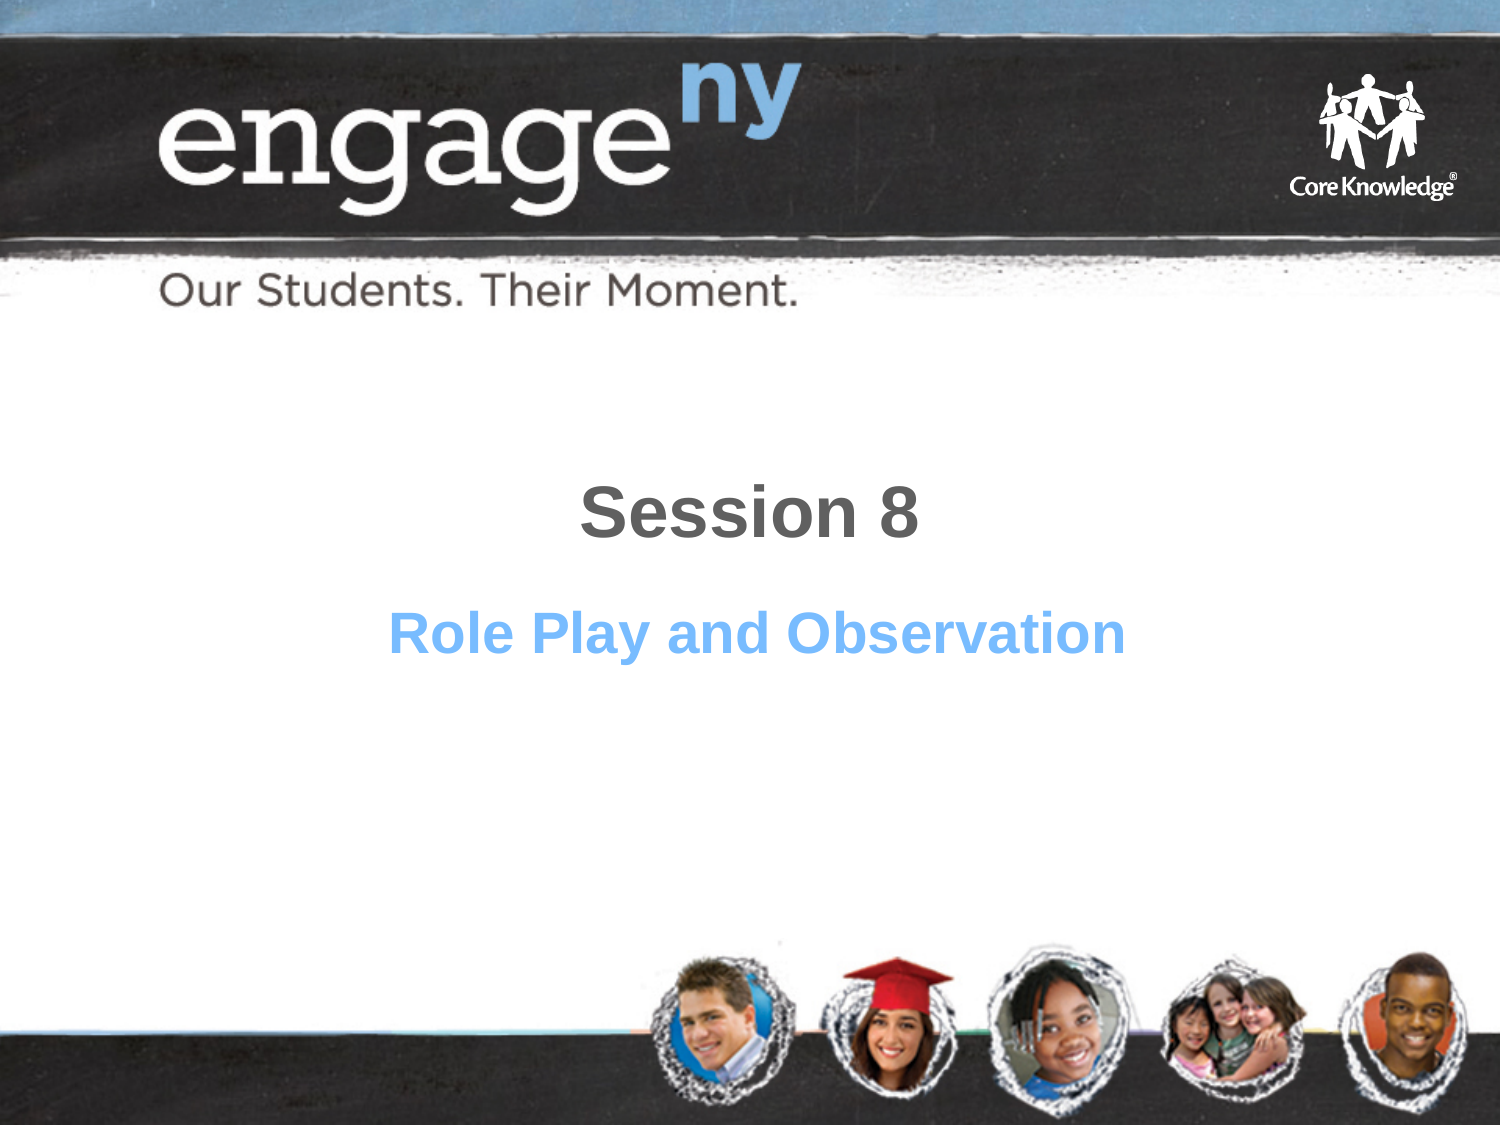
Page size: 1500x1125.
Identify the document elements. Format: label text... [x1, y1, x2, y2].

picture [0, 938, 1500, 1125]
subtitle Role Play and Observation [225, 587, 1275, 788]
picture [0, 0, 1500, 314]
title Session 8 [112, 387, 1388, 629]
